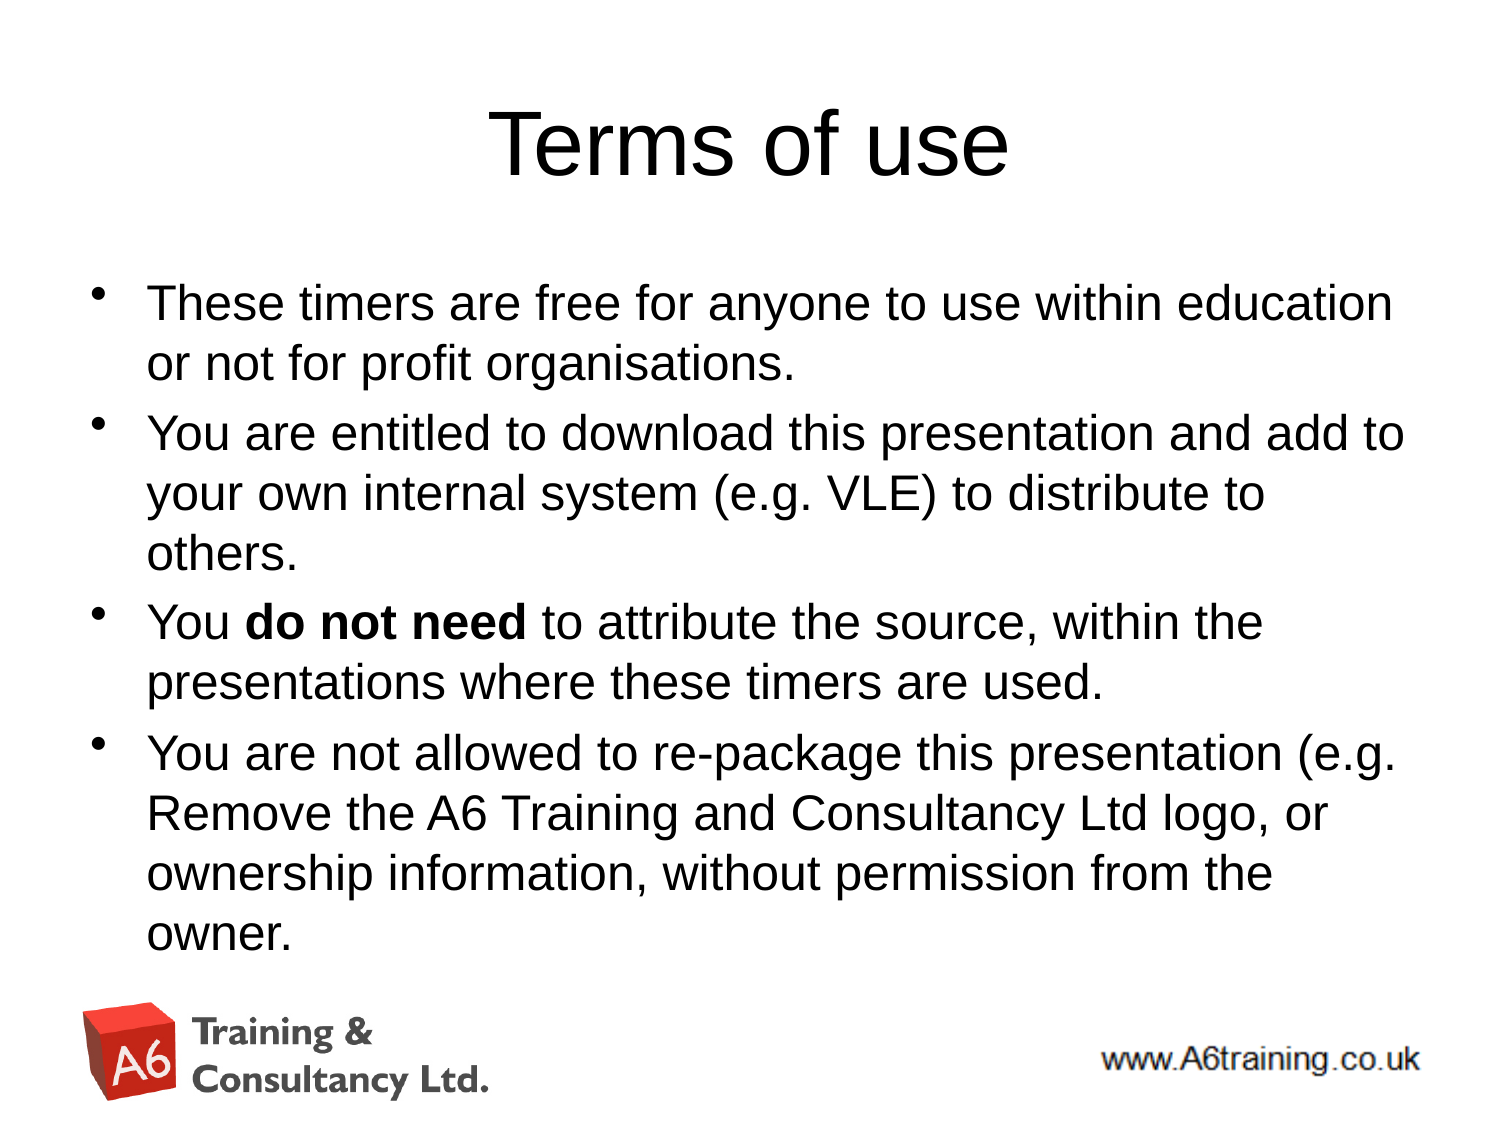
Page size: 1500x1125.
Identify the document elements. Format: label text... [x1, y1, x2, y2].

picture [70, 978, 502, 1125]
title Terms of use [74, 44, 1426, 233]
picture [1080, 1023, 1436, 1104]
list These timers are free for anyone to use within education or not for profit organisations. You are entitled to download this presentation and add to your own internal system (e.g. VLE) to distribute to others. You do not need to attribute the source, within the presentations where these timers are used. You are not allowed to re-package this presentation (e.g. Remove the A6 Training and Consultancy Ltd logo, or ownership information, without permission from the owner. [74, 262, 1426, 965]
